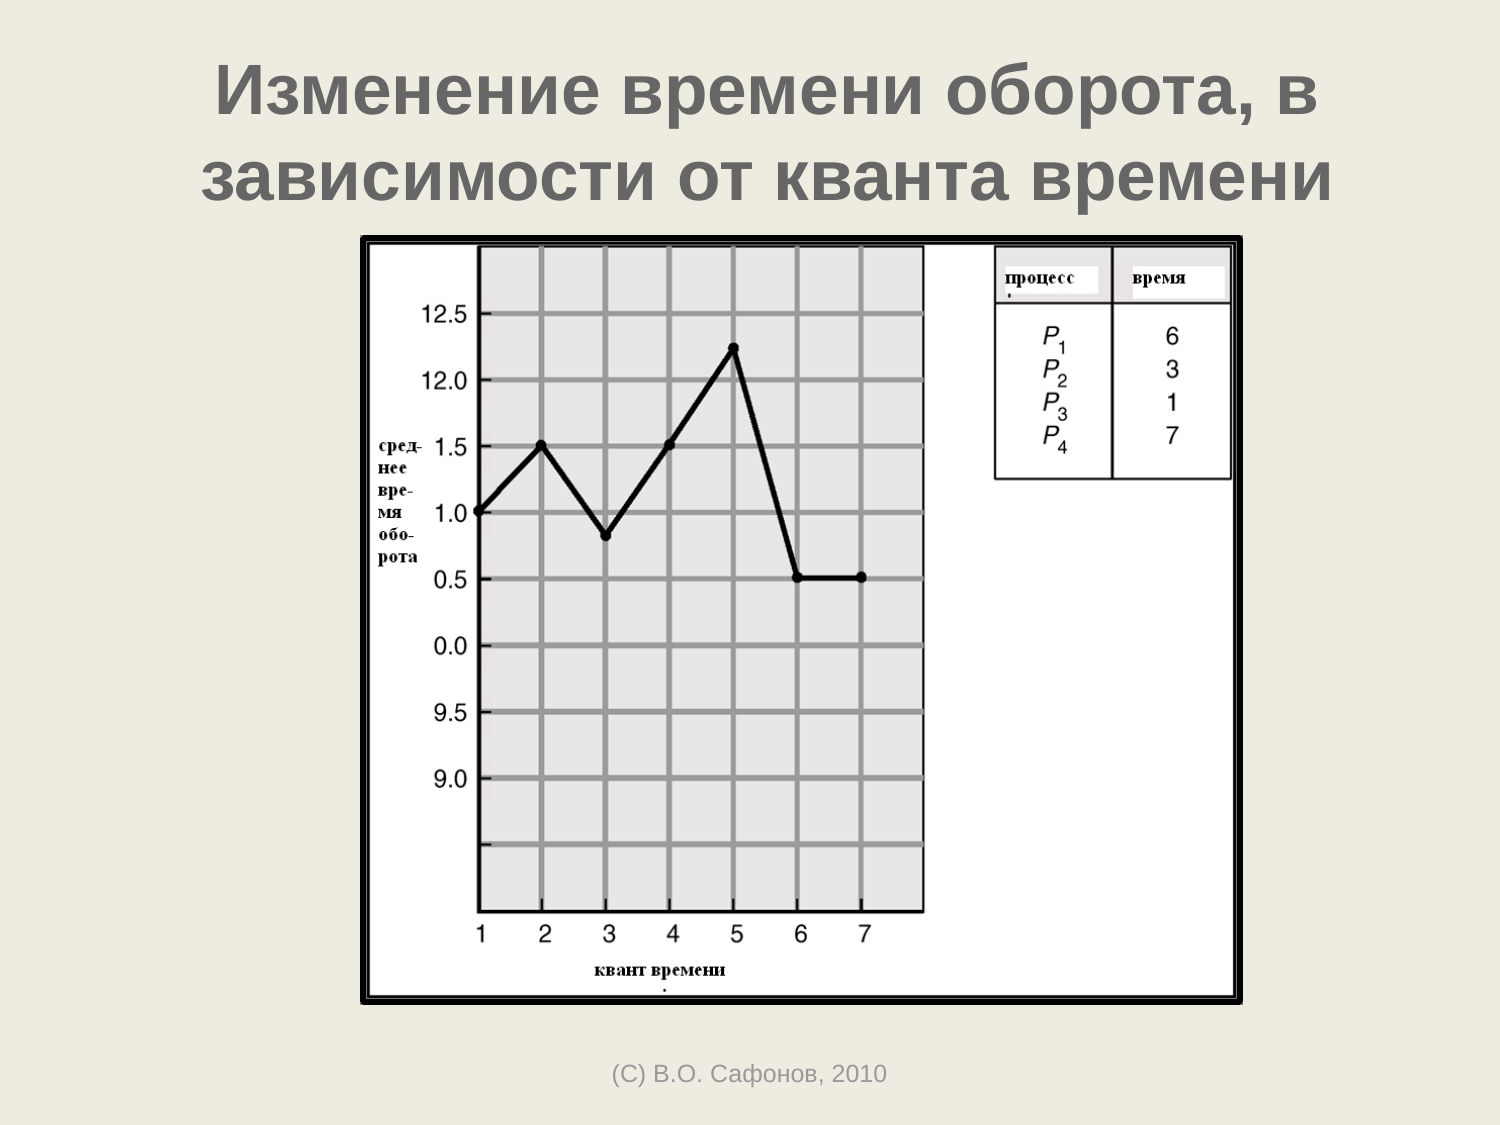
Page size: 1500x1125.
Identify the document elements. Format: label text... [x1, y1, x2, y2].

title Изменение времени оборота, в зависимости от кванта времени [81, 34, 1454, 223]
footer (C) В.О. Сафонов, 2010 [512, 1042, 988, 1103]
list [360, 235, 1243, 1006]
